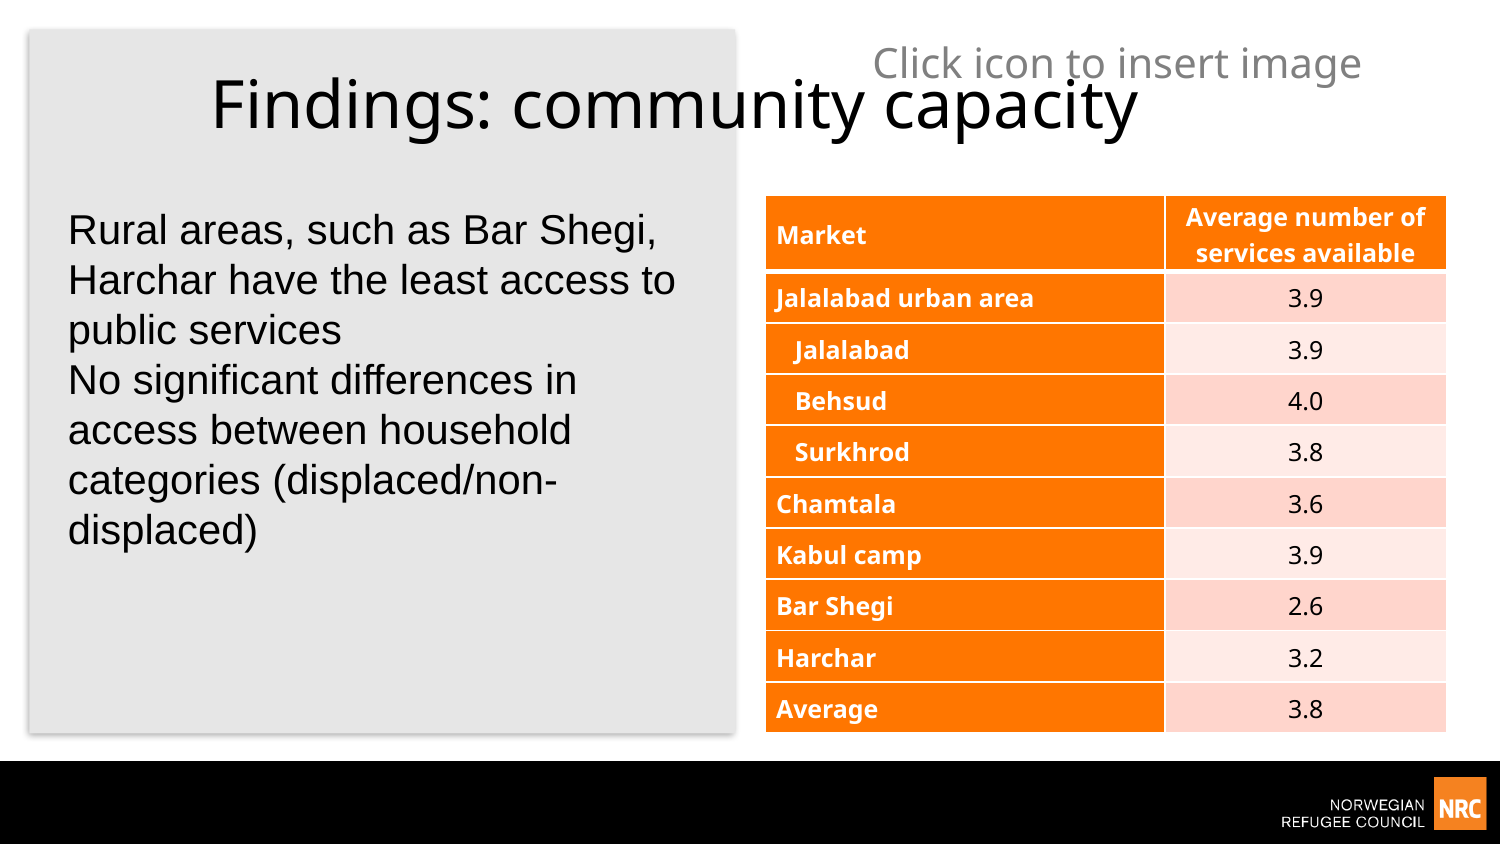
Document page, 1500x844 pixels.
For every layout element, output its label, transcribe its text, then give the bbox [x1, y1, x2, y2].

title Findings: community capacity [0, 54, 759, 196]
picture [764, 29, 1471, 734]
subtitle Rural areas, such as Bar Shegi, Harchar have the least access to public services No significant differences in access between household categories (displaced/non-displaced) [53, 196, 703, 706]
